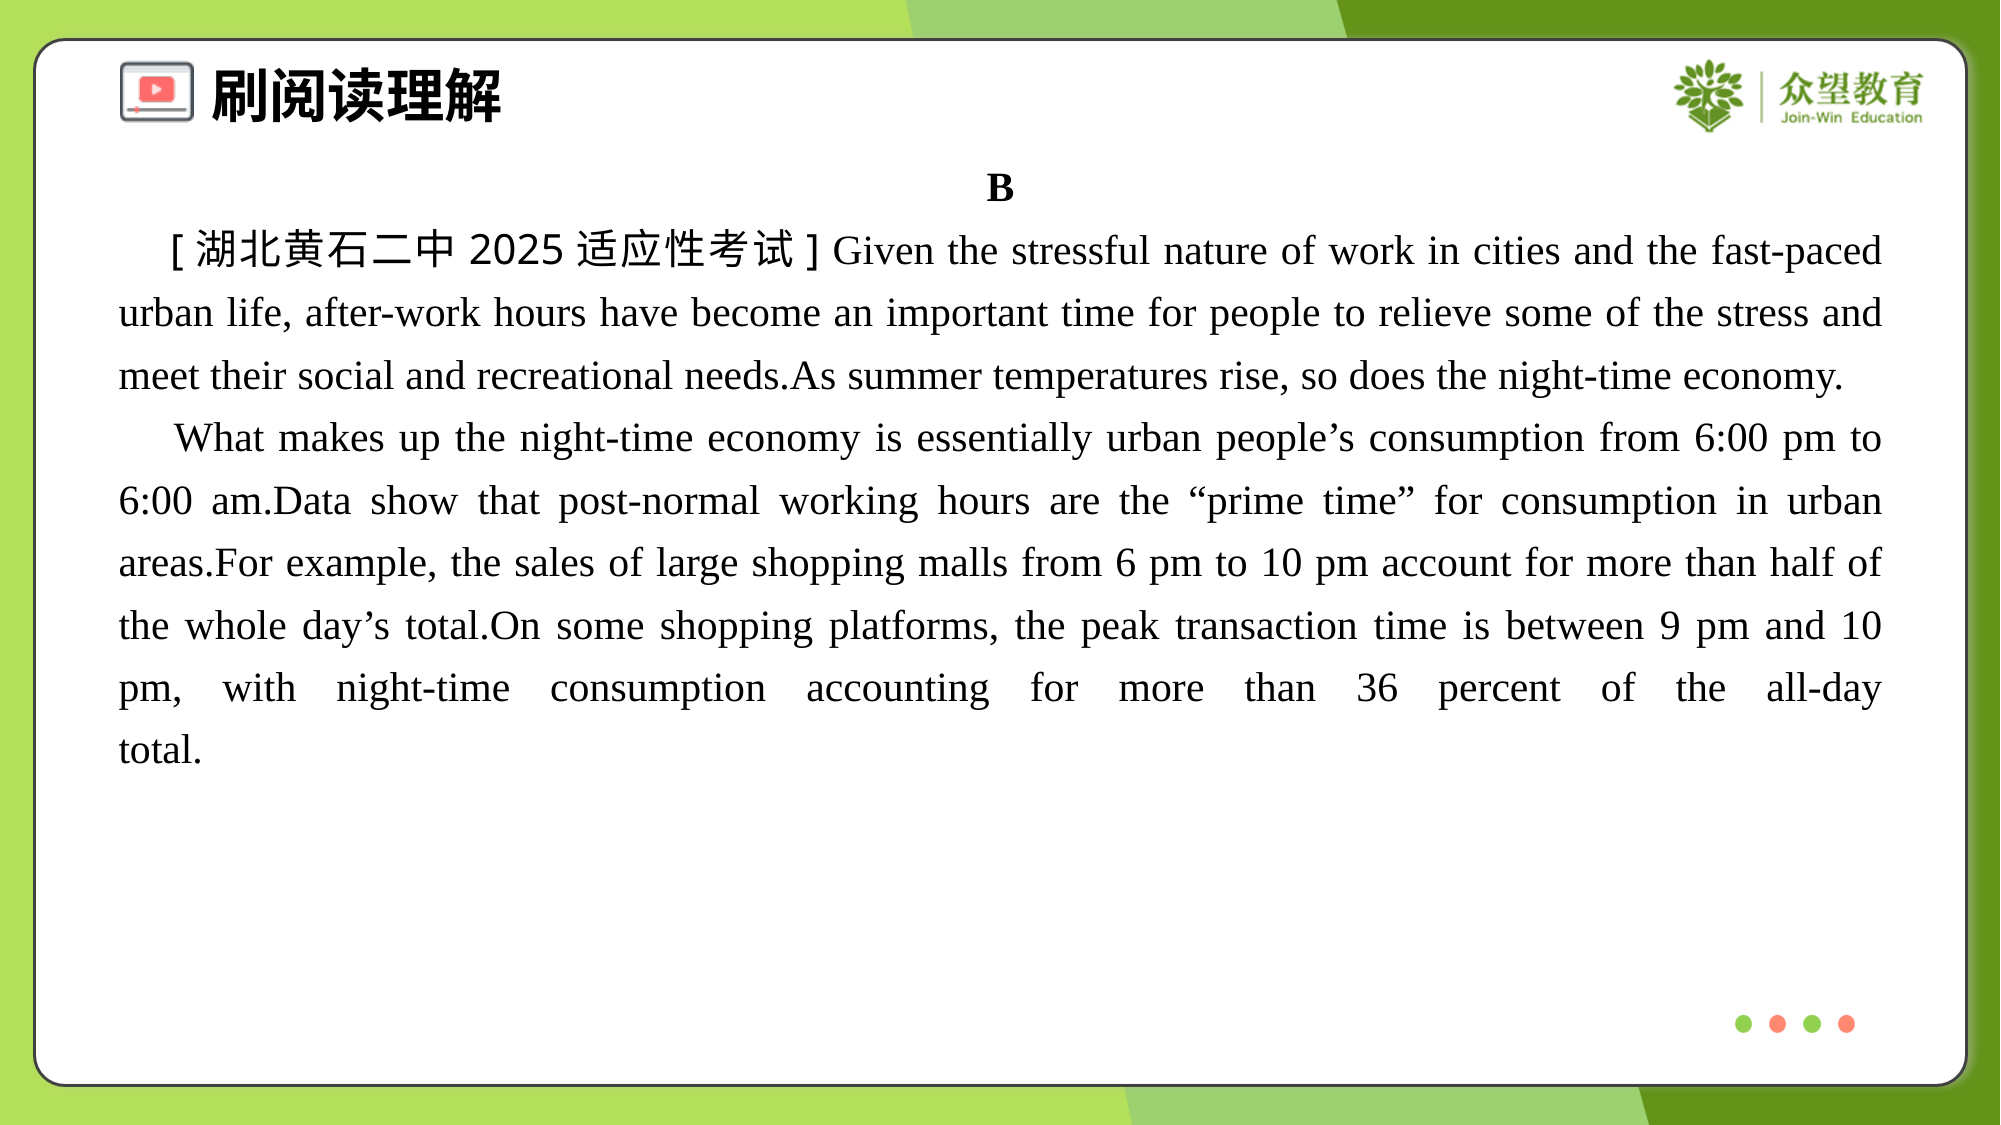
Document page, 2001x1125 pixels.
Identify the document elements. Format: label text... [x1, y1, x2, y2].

text_box B [湖北黄石二中2025适应性考试] Given the stressful nature of work in cities and the fast-paced urban life, after-work hours have become an important time for people to relieve some of the stress and meet their social and recreational needs.As summer temperatures rise, so does the night-time economy. What makes up the night-time economy is essentially urban people’s consumption from 6:00 pm to 6:00 am.Data show that post-normal working hours are the “prime time” for consumption in urban areas.For example, the sales of large shopping malls from 6 pm to 10 pm account for more than half of the whole day’s total.On some shopping platforms, the peak transaction time is between 9 pm and 10 pm, with night-time consumption accounting for more than 36 percent of the all-day total.#1.2 [118, 147, 1883, 829]
picture [0, 0, 2000, 1125]
